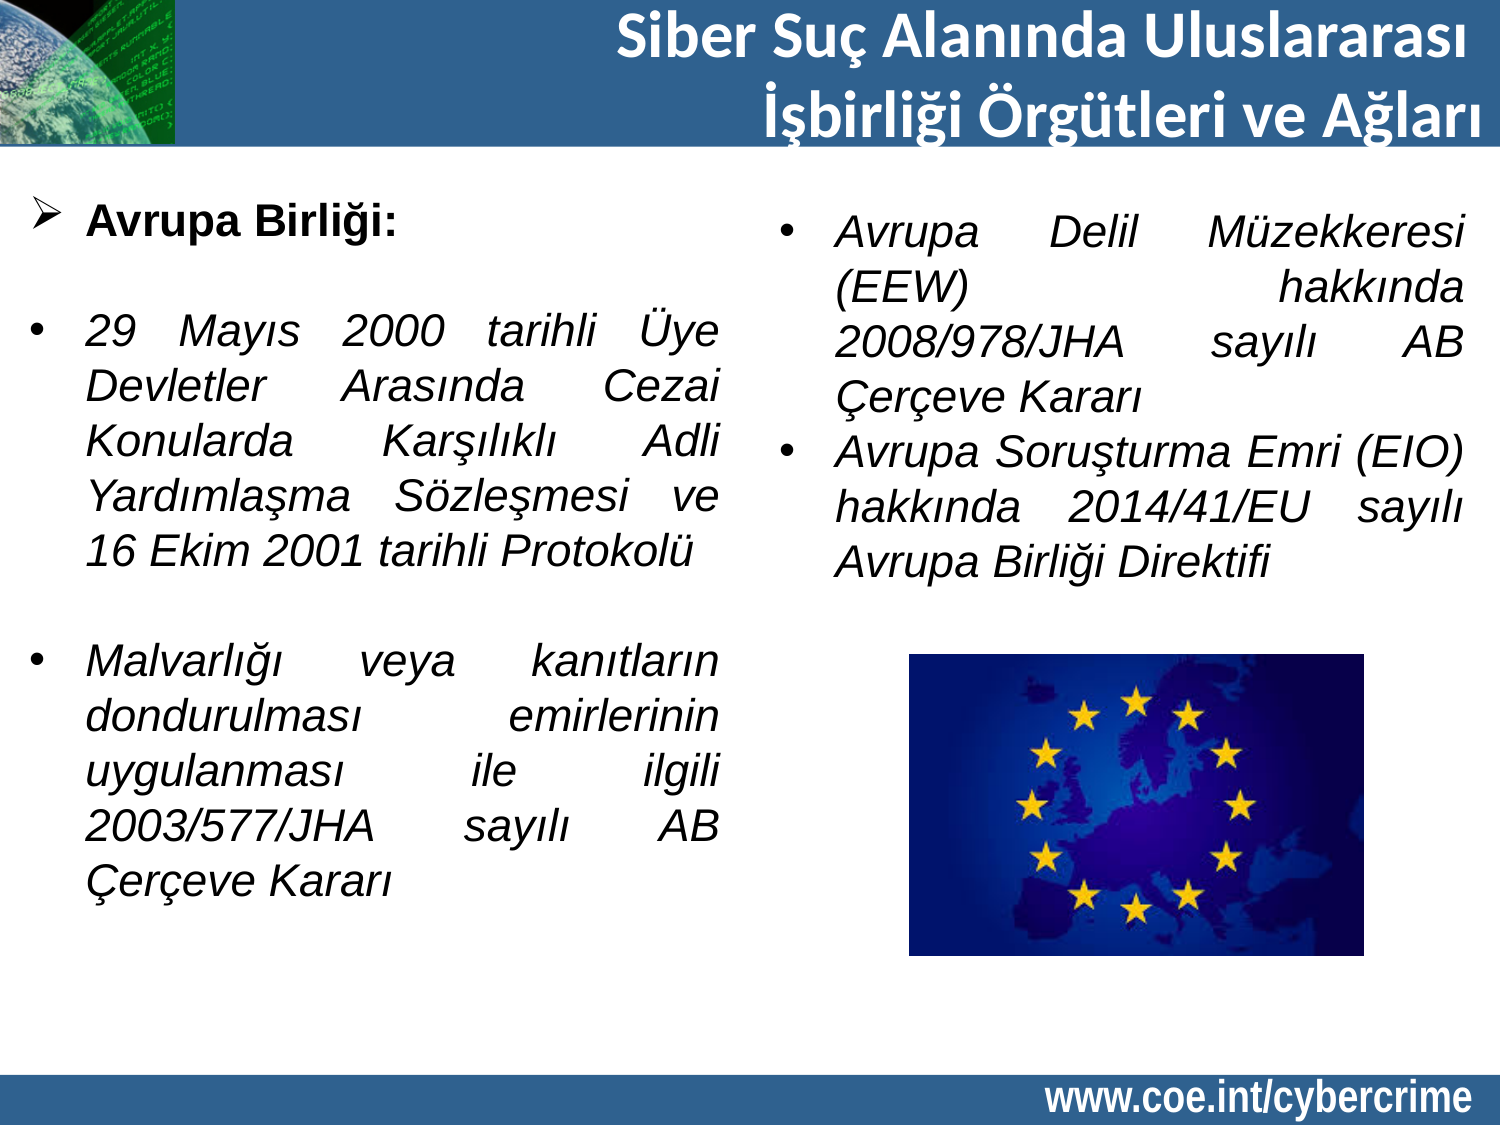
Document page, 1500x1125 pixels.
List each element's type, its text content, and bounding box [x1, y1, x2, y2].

text_box Avrupa Birliği: 29 Mayıs 2000 tarihli Üye Devletler Arasında Cezai Konularda Karşılıklı Adli Yardımlaşma Sözleşmesi ve 16 Ekim 2001 tarihli Protokolü Malvarlığı veya kanıtların dondurulması emirlerinin uygulanması ile ilgili 2003/577/JHA sayılı AB Çerçeve Kararı [14, 183, 736, 969]
text_box [0, 1073, 1030, 1125]
picture [0, 0, 175, 144]
text_box Siber Suç Alanında Uluslararası İşbirliği Örgütleri ve Ağları [177, 0, 1500, 149]
text_box www.coe.int/cybercrime [1030, 1059, 1500, 1125]
picture [908, 653, 1364, 957]
text_box Avrupa Delil Müzekkeresi (EEW) hakkında 2008/978/JHA sayılı AB Çerçeve Kararı Avrupa Soruşturma Emri (EIO) hakkında 2014/41/EU sayılı Avrupa Birliği Direktifi [764, 194, 1480, 650]
